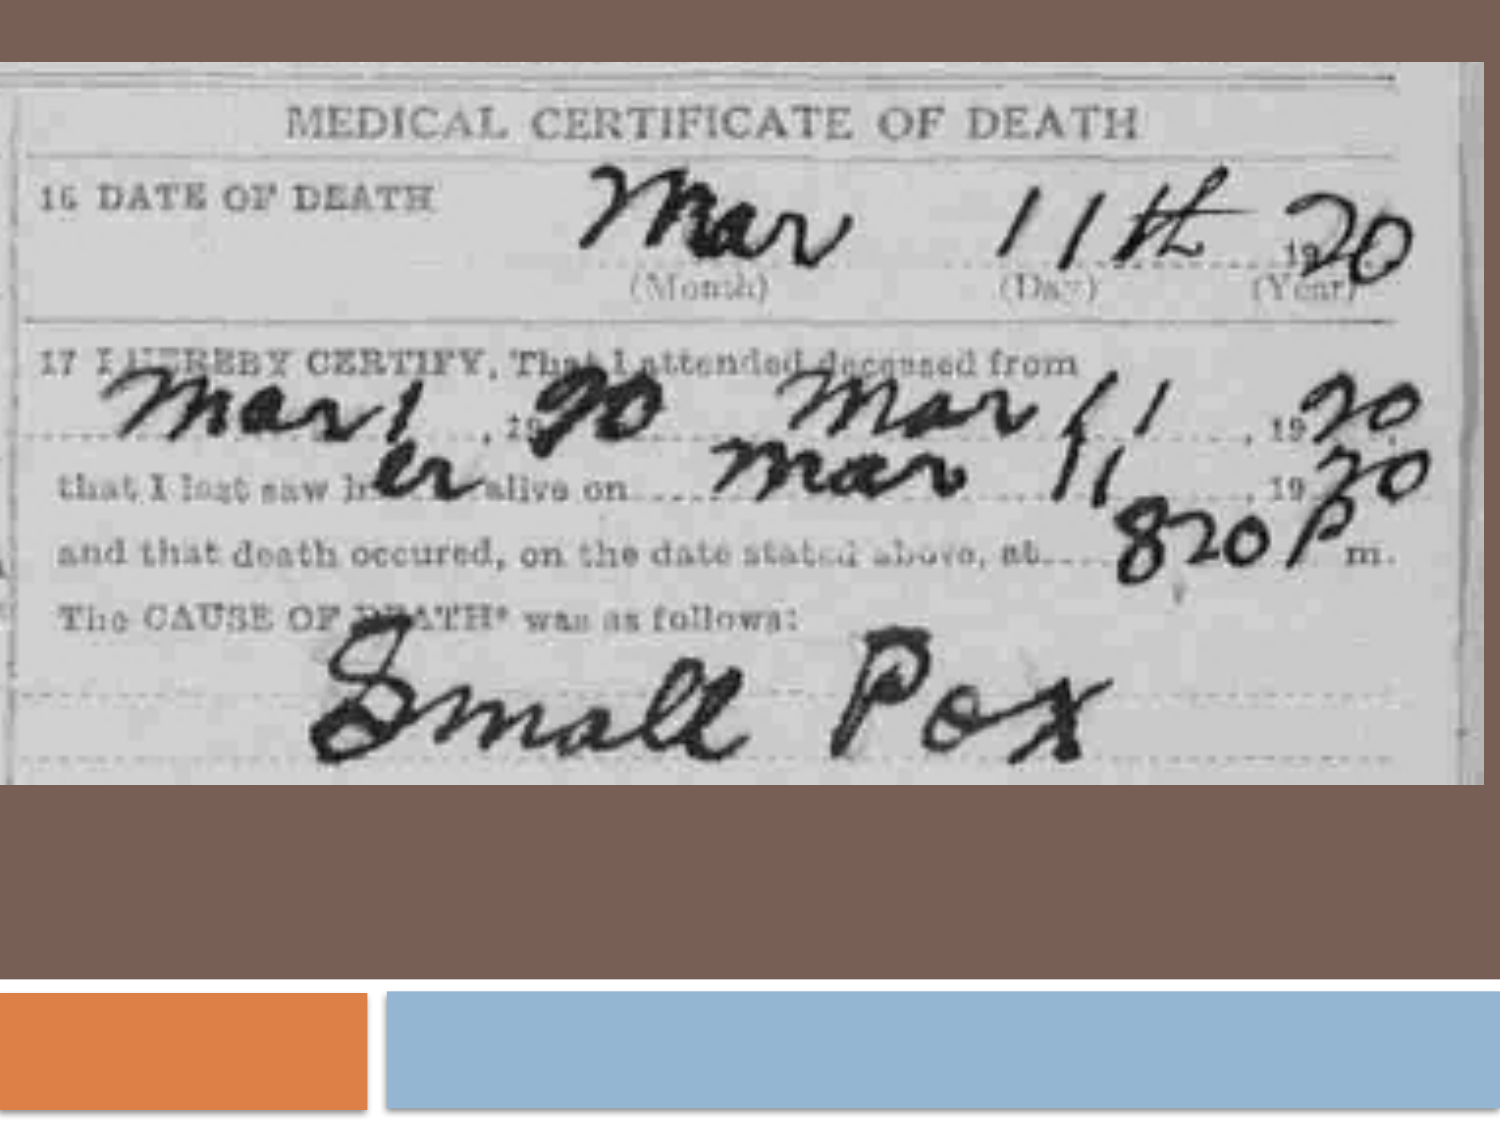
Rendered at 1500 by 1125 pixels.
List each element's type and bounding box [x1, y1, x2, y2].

picture [0, 62, 1485, 786]
